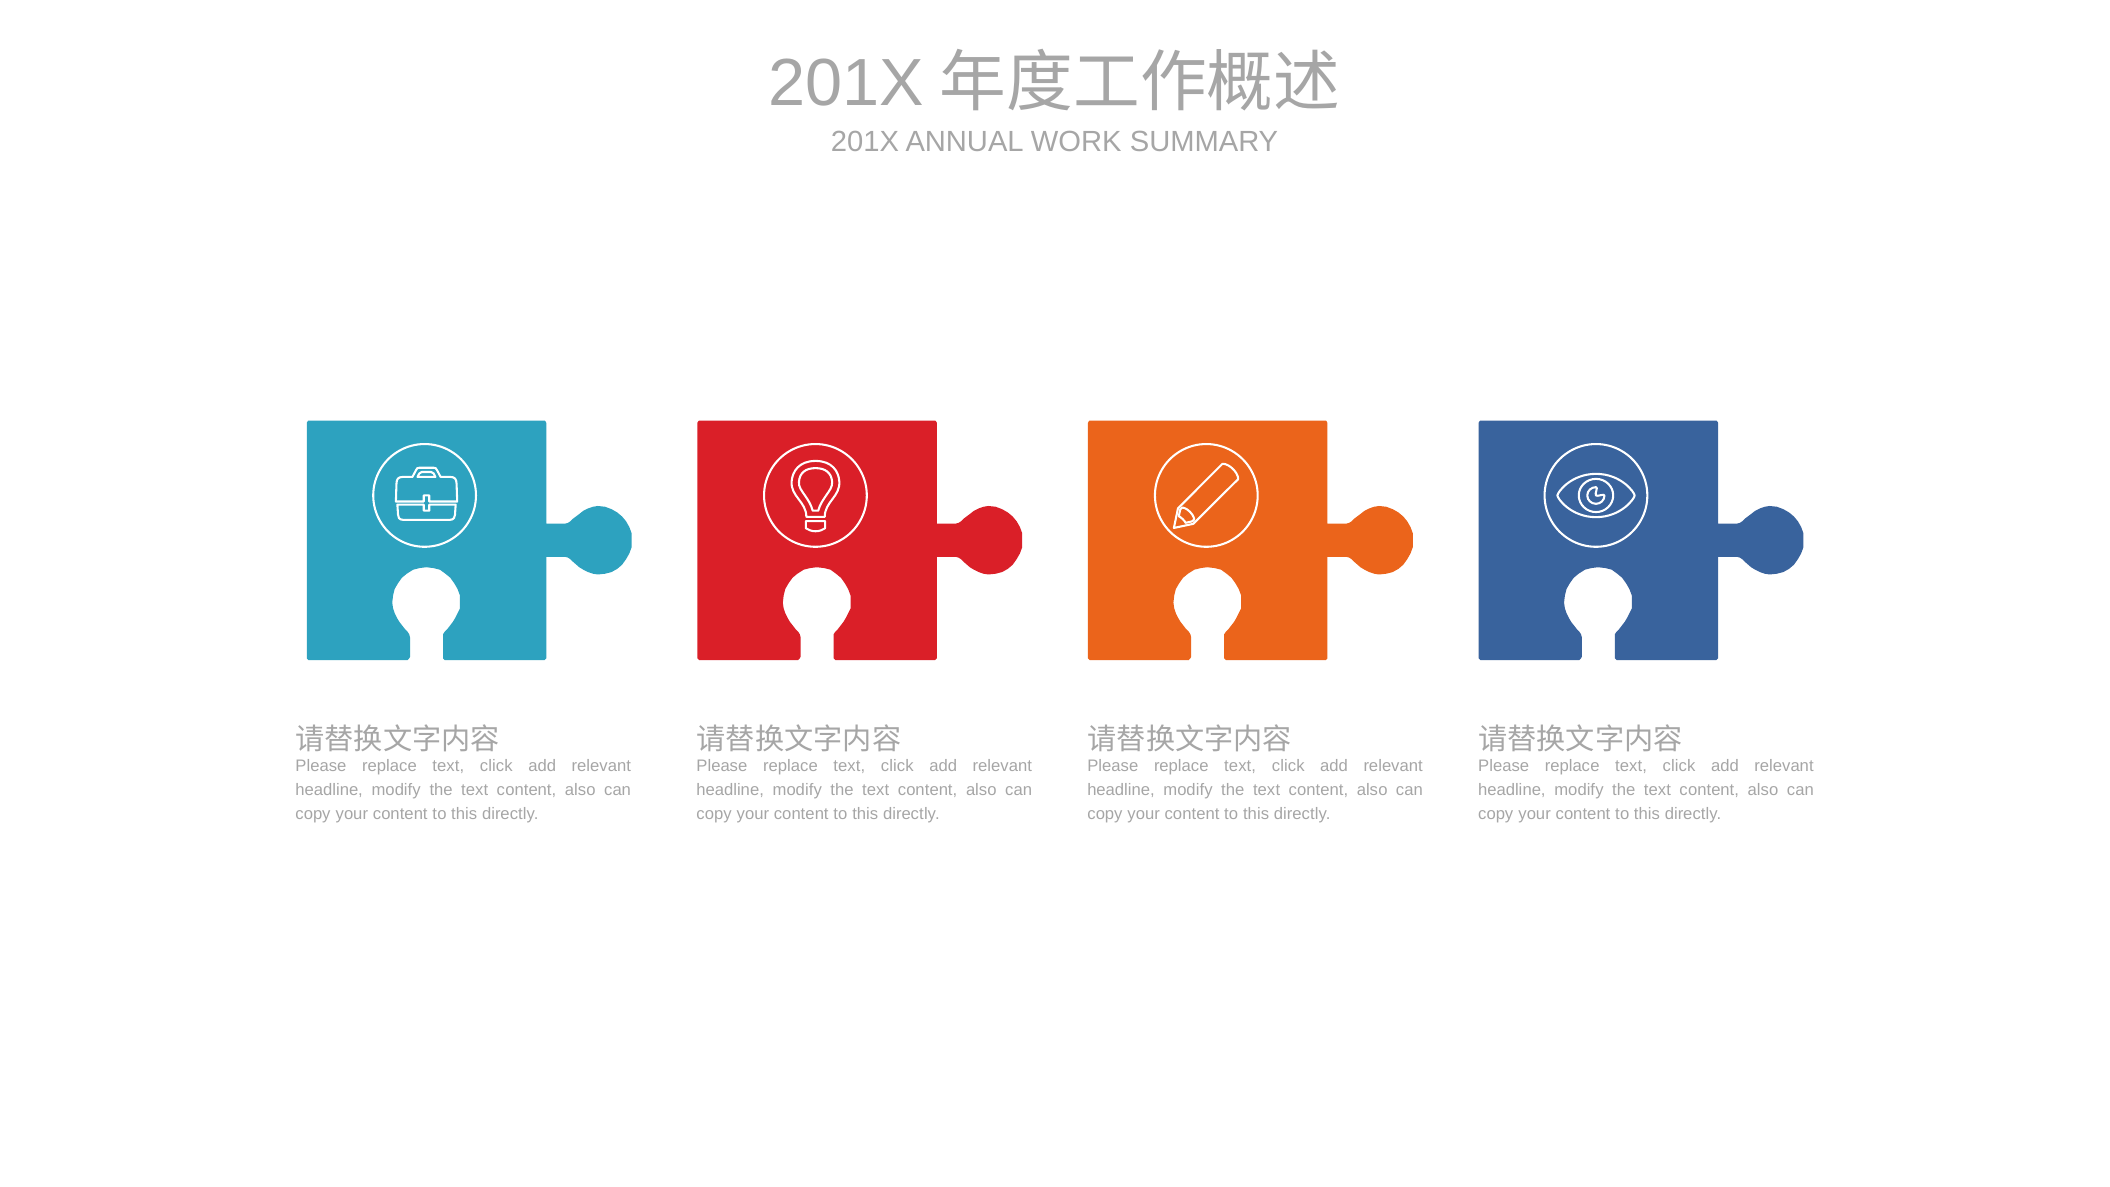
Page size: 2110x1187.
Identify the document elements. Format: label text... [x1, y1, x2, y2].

text_box Please replace text, click add relevant headline, modify the text content, also can copy your content to this directly. [295, 750, 632, 823]
text_box 请替换文字内容 [295, 713, 561, 750]
text_box [1087, 420, 1413, 661]
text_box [764, 444, 867, 547]
text_box [306, 420, 632, 661]
text_box 请替换文字内容 [1087, 713, 1353, 750]
text_box 请替换文字内容 [696, 713, 962, 750]
text_box [1478, 420, 1804, 661]
text_box 201X ANNUAL WORK SUMMARY [824, 122, 1285, 158]
text_box Please replace text, click add relevant headline, modify the text content, also can copy your content to this directly. [1478, 750, 1815, 823]
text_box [1544, 444, 1648, 547]
text_box Please replace text, click add relevant headline, modify the text content, also can copy your content to this directly. [696, 750, 1033, 823]
text_box Please replace text, click add relevant headline, modify the text content, also can copy your content to this directly. [1087, 750, 1424, 823]
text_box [1154, 444, 1258, 547]
text_box 请替换文字内容 [1478, 713, 1743, 750]
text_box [373, 444, 476, 547]
text_box 201X年度工作概述 [730, 38, 1379, 119]
text_box [697, 420, 1023, 661]
